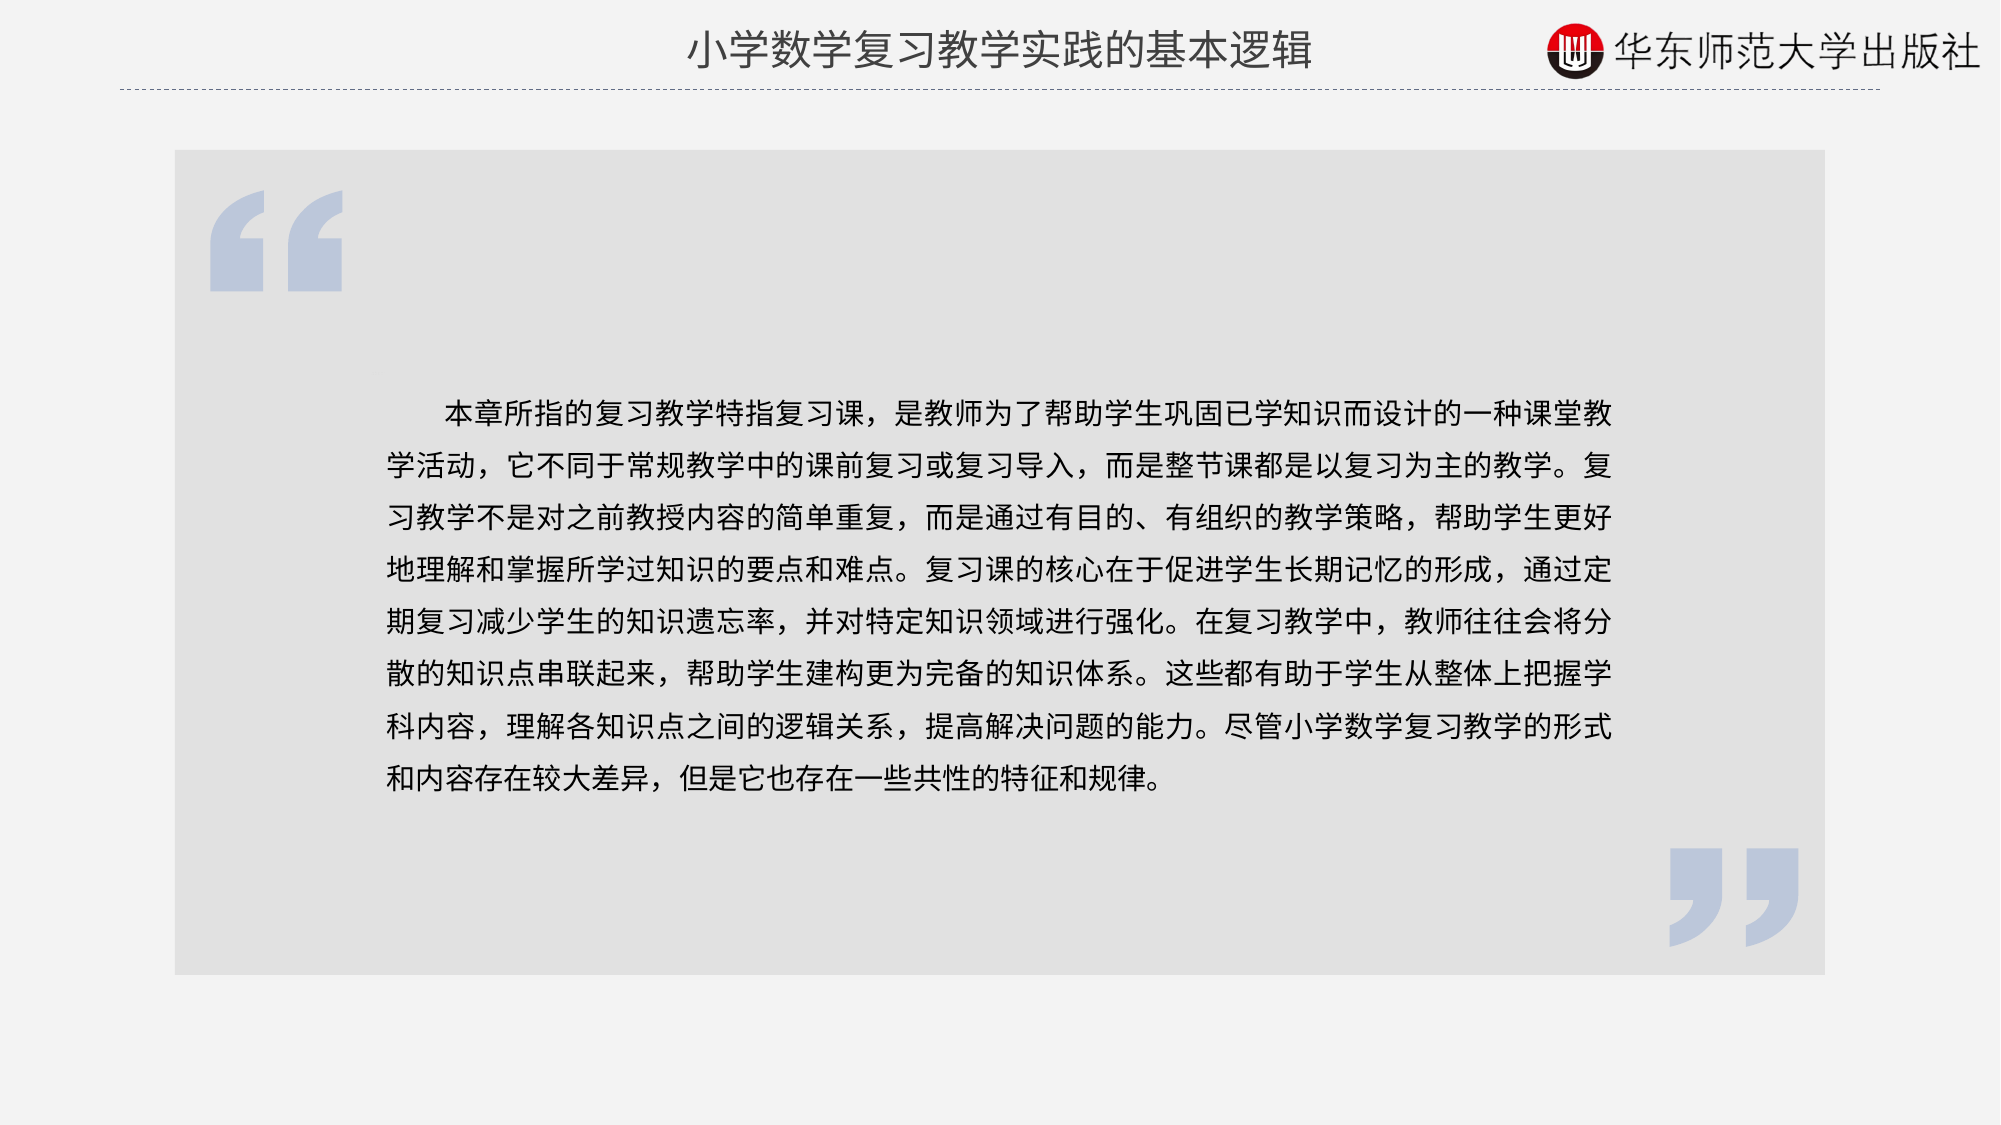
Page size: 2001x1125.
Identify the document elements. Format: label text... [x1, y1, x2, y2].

text_box 本章所指的复习教学特指复习课，是教师为了帮助学生巩固已学知识而设计的一种课堂教学活动，它不同于常规教学中的课前复习或复习导入，而是整节课都是以复习为主的教学。复习教学不是对之前教授内容的简单重复，而是通过有目的、有组织的教学策略，帮助学生更好地理解和掌握所学过知识的要点和难点。复习课的核心在于促进学生长期记忆的形成，通过定期复习减少学生的知识遗忘率，并对特定知识领域进行强化。在复习教学中，教师往往会将分散的知识点串联起来，帮助学生建构更为完备的知识体系。这些都有助于学生从整体上把握学科内容，理解各知识点之间的逻辑关系，提高解决问题的能力。尽管小学数学复习教学的形式和内容存在较大差异，但是它也存在一些共性的特征和规律。 [371, 370, 1629, 803]
text_box [287, 189, 344, 293]
text_box [1744, 847, 1800, 949]
text_box 小学数学复习教学实践的基本逻辑 [680, 23, 1320, 74]
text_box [1536, 13, 1989, 83]
text_box [1668, 847, 1724, 949]
text_box [209, 189, 265, 293]
text_box [174, 149, 1826, 976]
